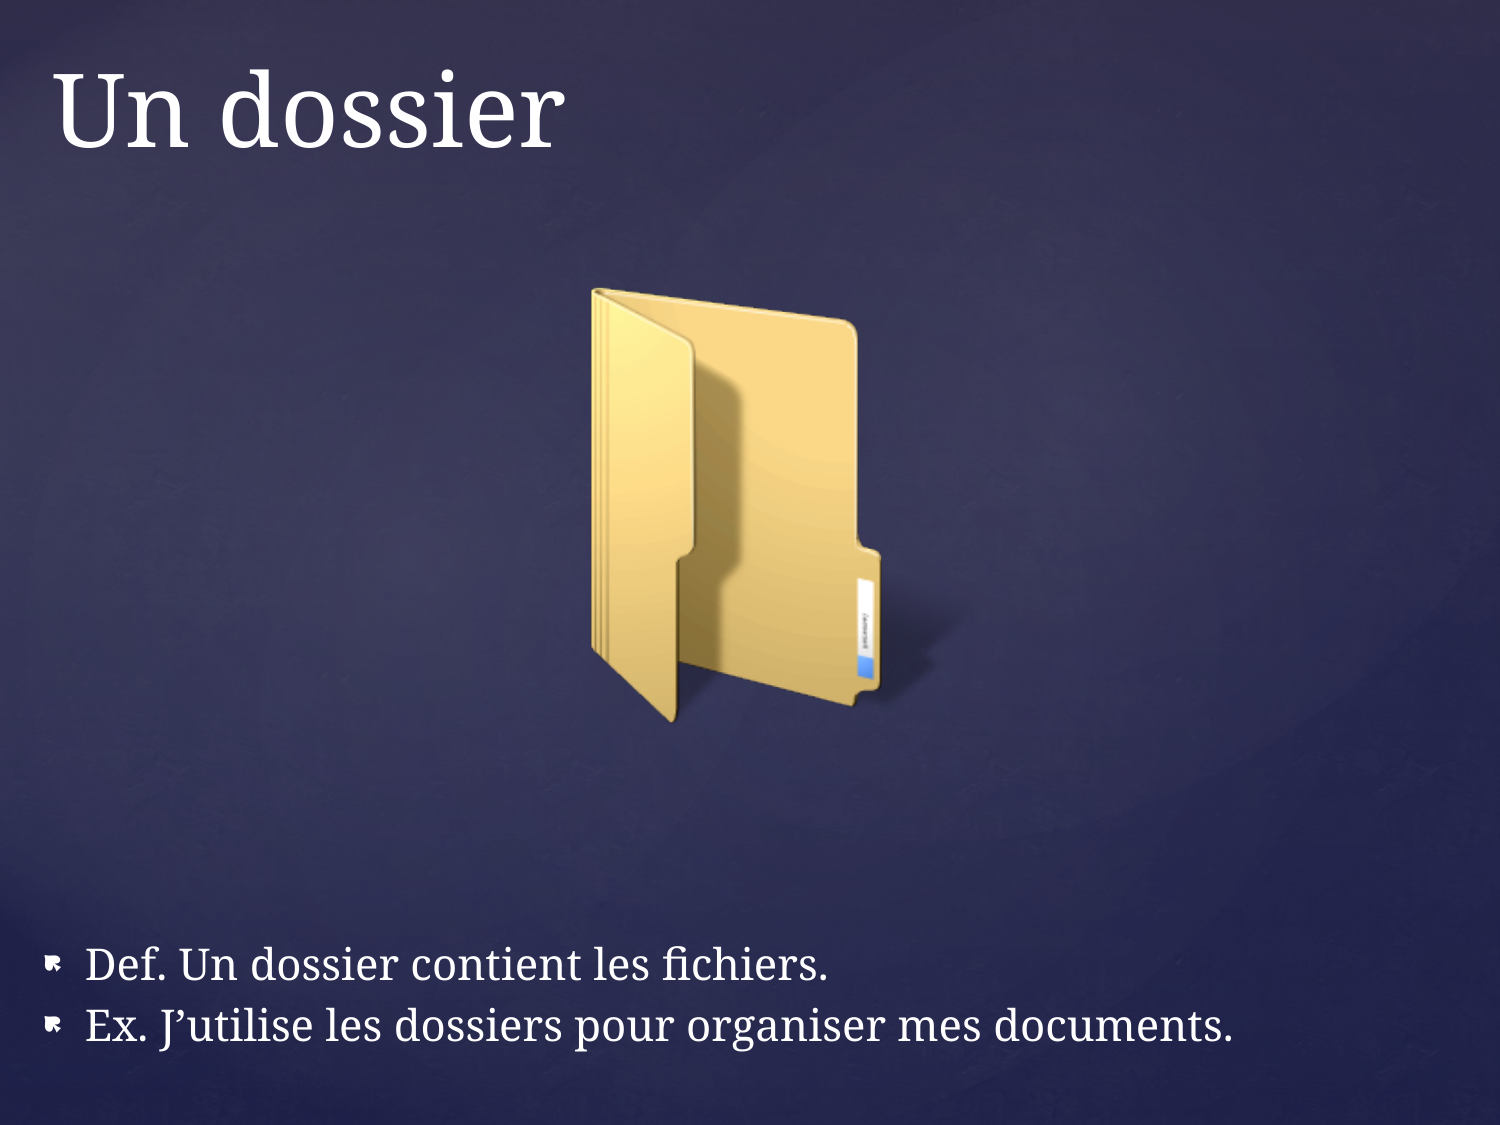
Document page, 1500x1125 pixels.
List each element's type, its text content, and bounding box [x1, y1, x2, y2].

picture [511, 261, 974, 737]
list Def. Un dossier contient les fichiers. Ex. J’utilise les dossiers pour organiser mes documents. [24, 900, 1400, 1088]
title Un dossier [37, 24, 1275, 175]
